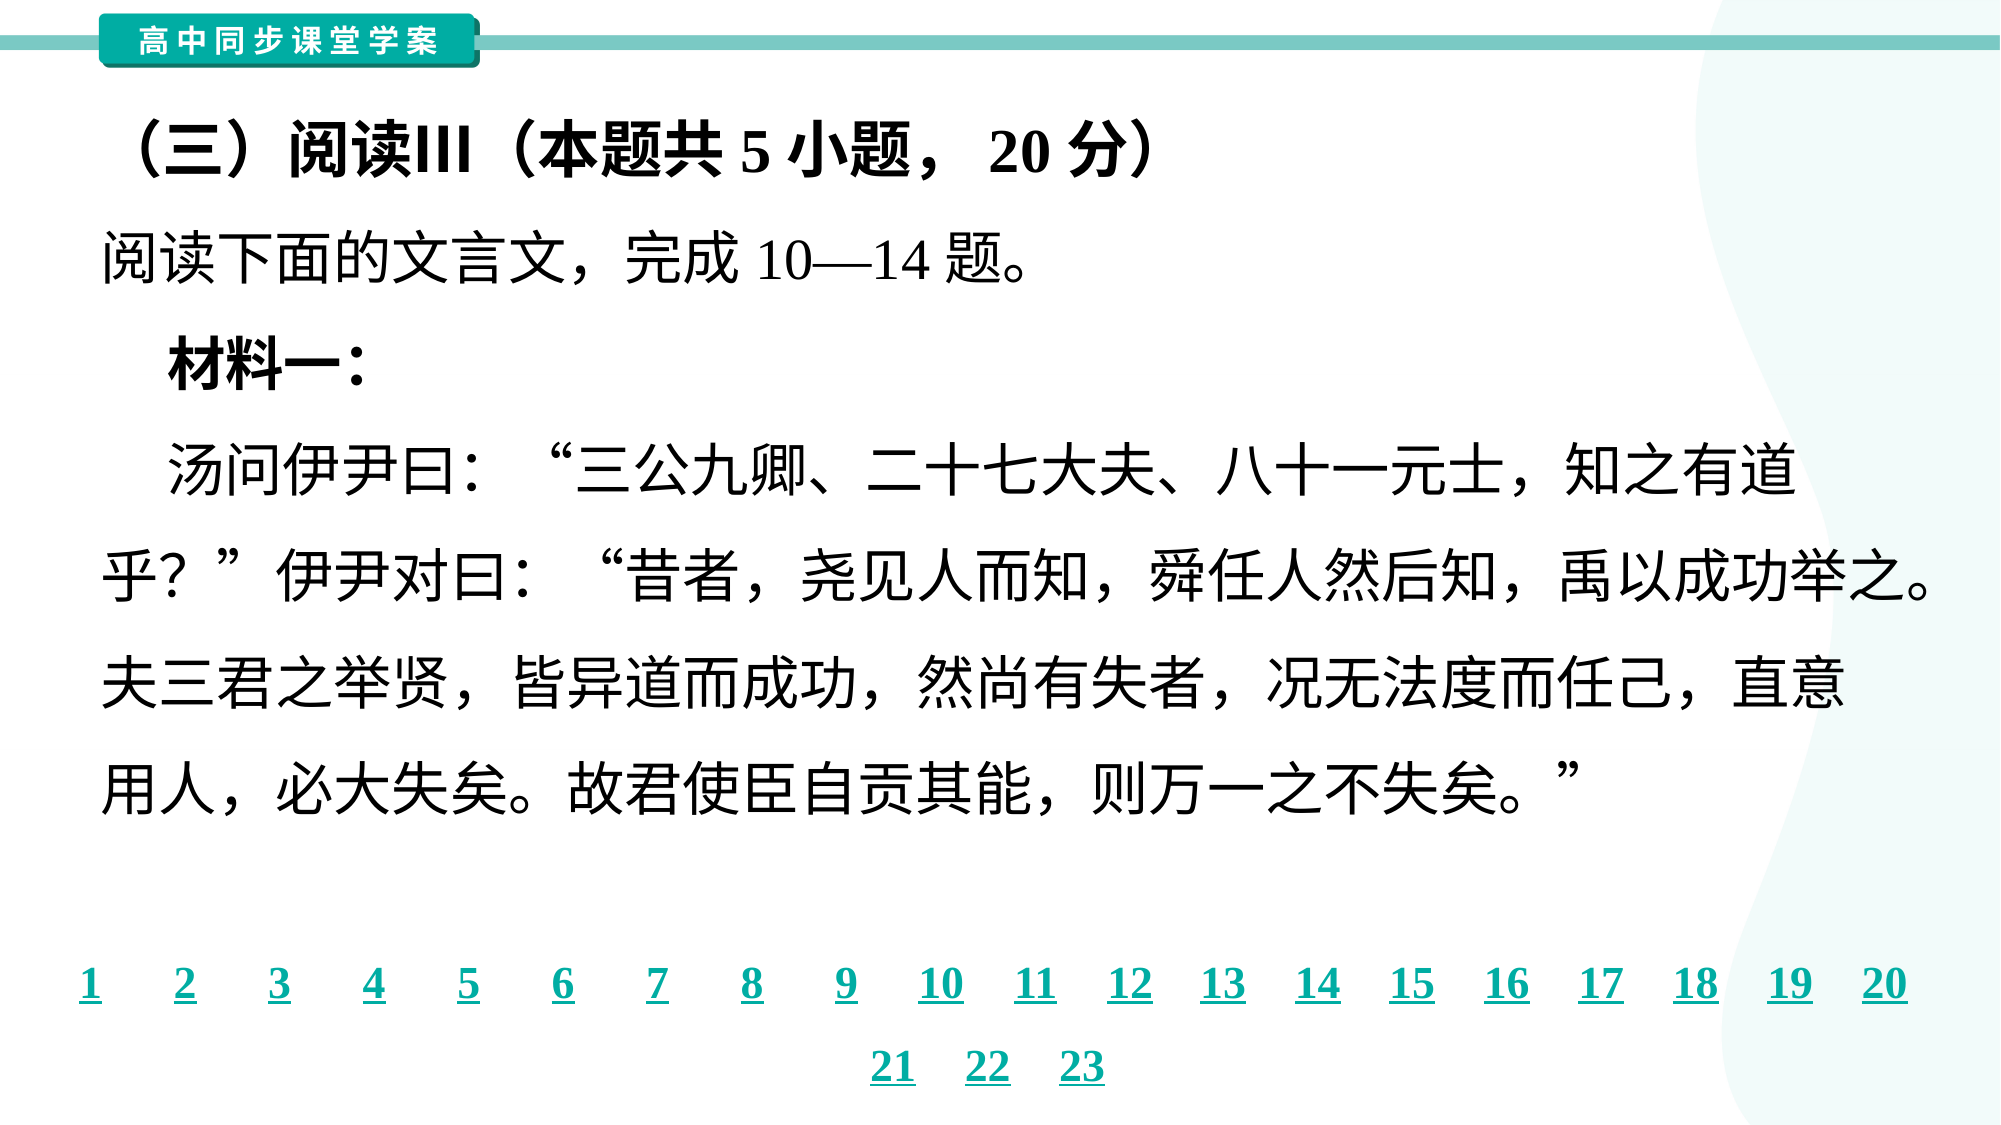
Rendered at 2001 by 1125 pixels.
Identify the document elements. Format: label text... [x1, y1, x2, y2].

picture [0, 0, 2000, 1125]
text_box （三）阅读Ⅲ（本题共5小题，20分） [100, 76, 1899, 184]
text_box 阅读下面的文言文，完成10—14题。 材料一： 汤问伊尹曰：“三公九卿、二十七大夫、八十一元士，知之有道 乎？”伊尹对曰：“昔者，尧见人而知，舜任人然后知，禹以成功举之。 夫三君之举贤，皆异道而成功，然尚有失者，况无法度而任己，直意 用人，必大失矣。故君使臣自贡其能，则万一之不失矣。” [100, 184, 1899, 823]
